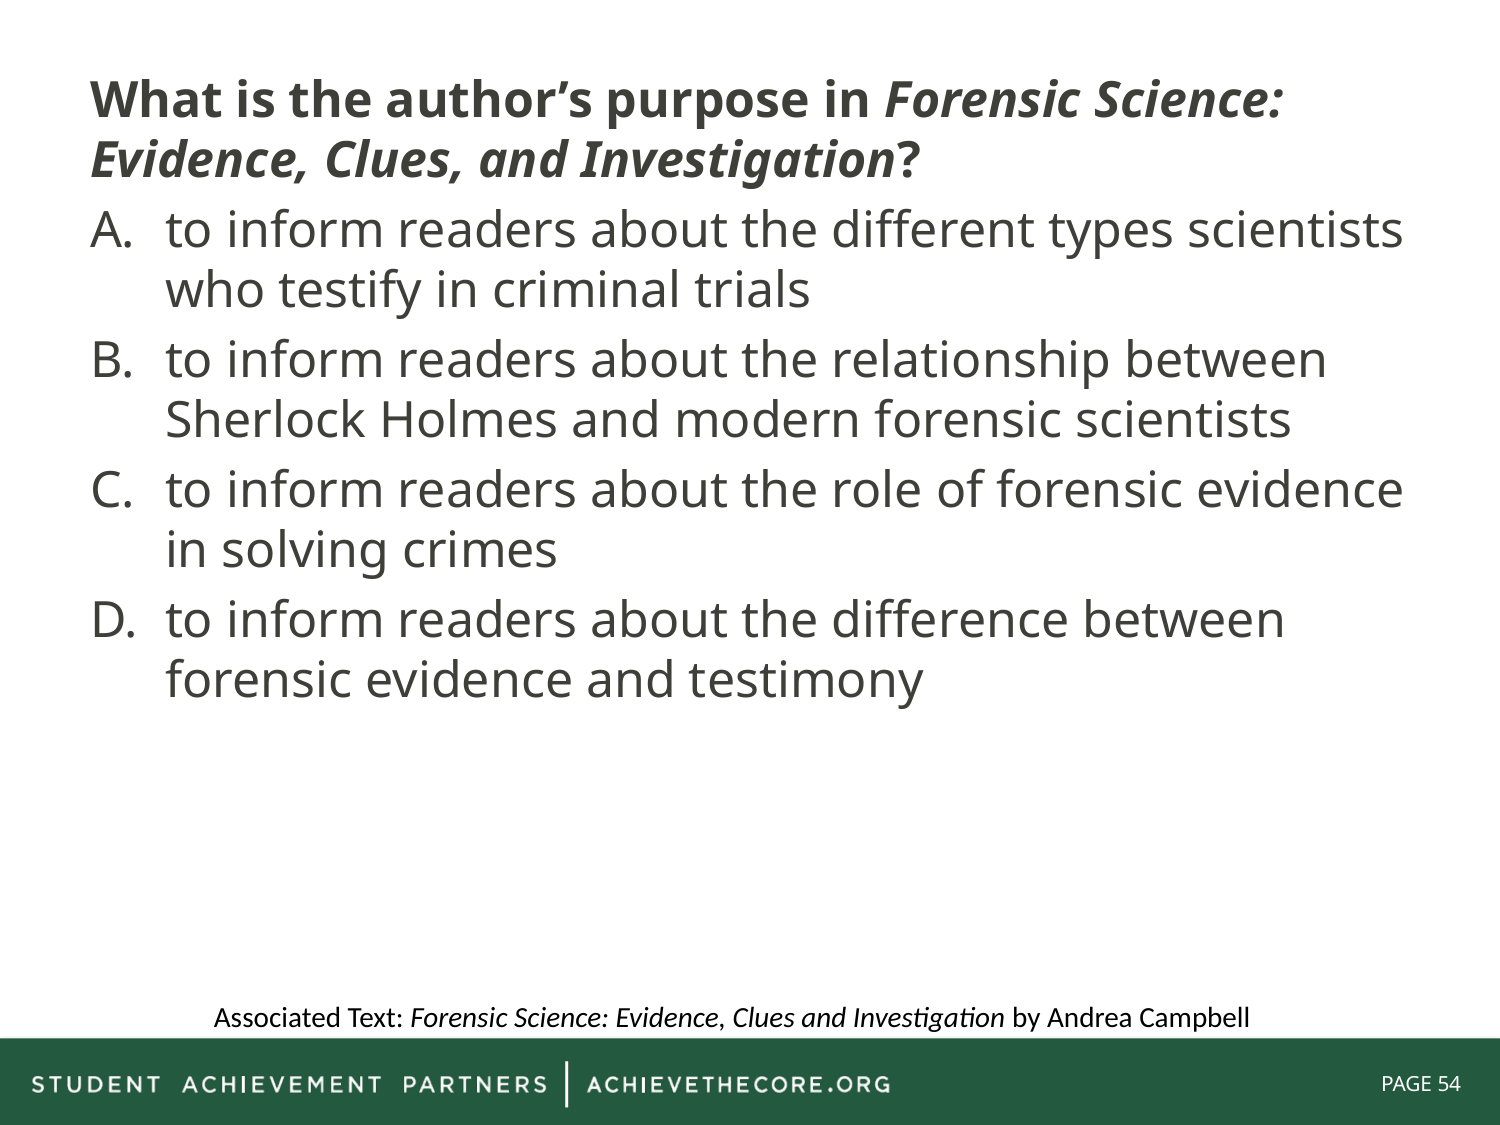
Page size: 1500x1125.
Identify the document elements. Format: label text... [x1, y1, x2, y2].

text_box Associated Text: Forensic Science: Evidence, Clues and Investigation by Andrea Campbell [74, 990, 1390, 1041]
list What is the author’s purpose in Forensic Science: Evidence, Clues, and Investigation? to inform readers about the different types scientists who testify in criminal trials to inform readers about the relationship between Sherlock Holmes and modern forensic scientists to inform readers about the role of forensic evidence in solving crimes to inform readers about the difference between forensic evidence and testimony [75, 60, 1425, 801]
